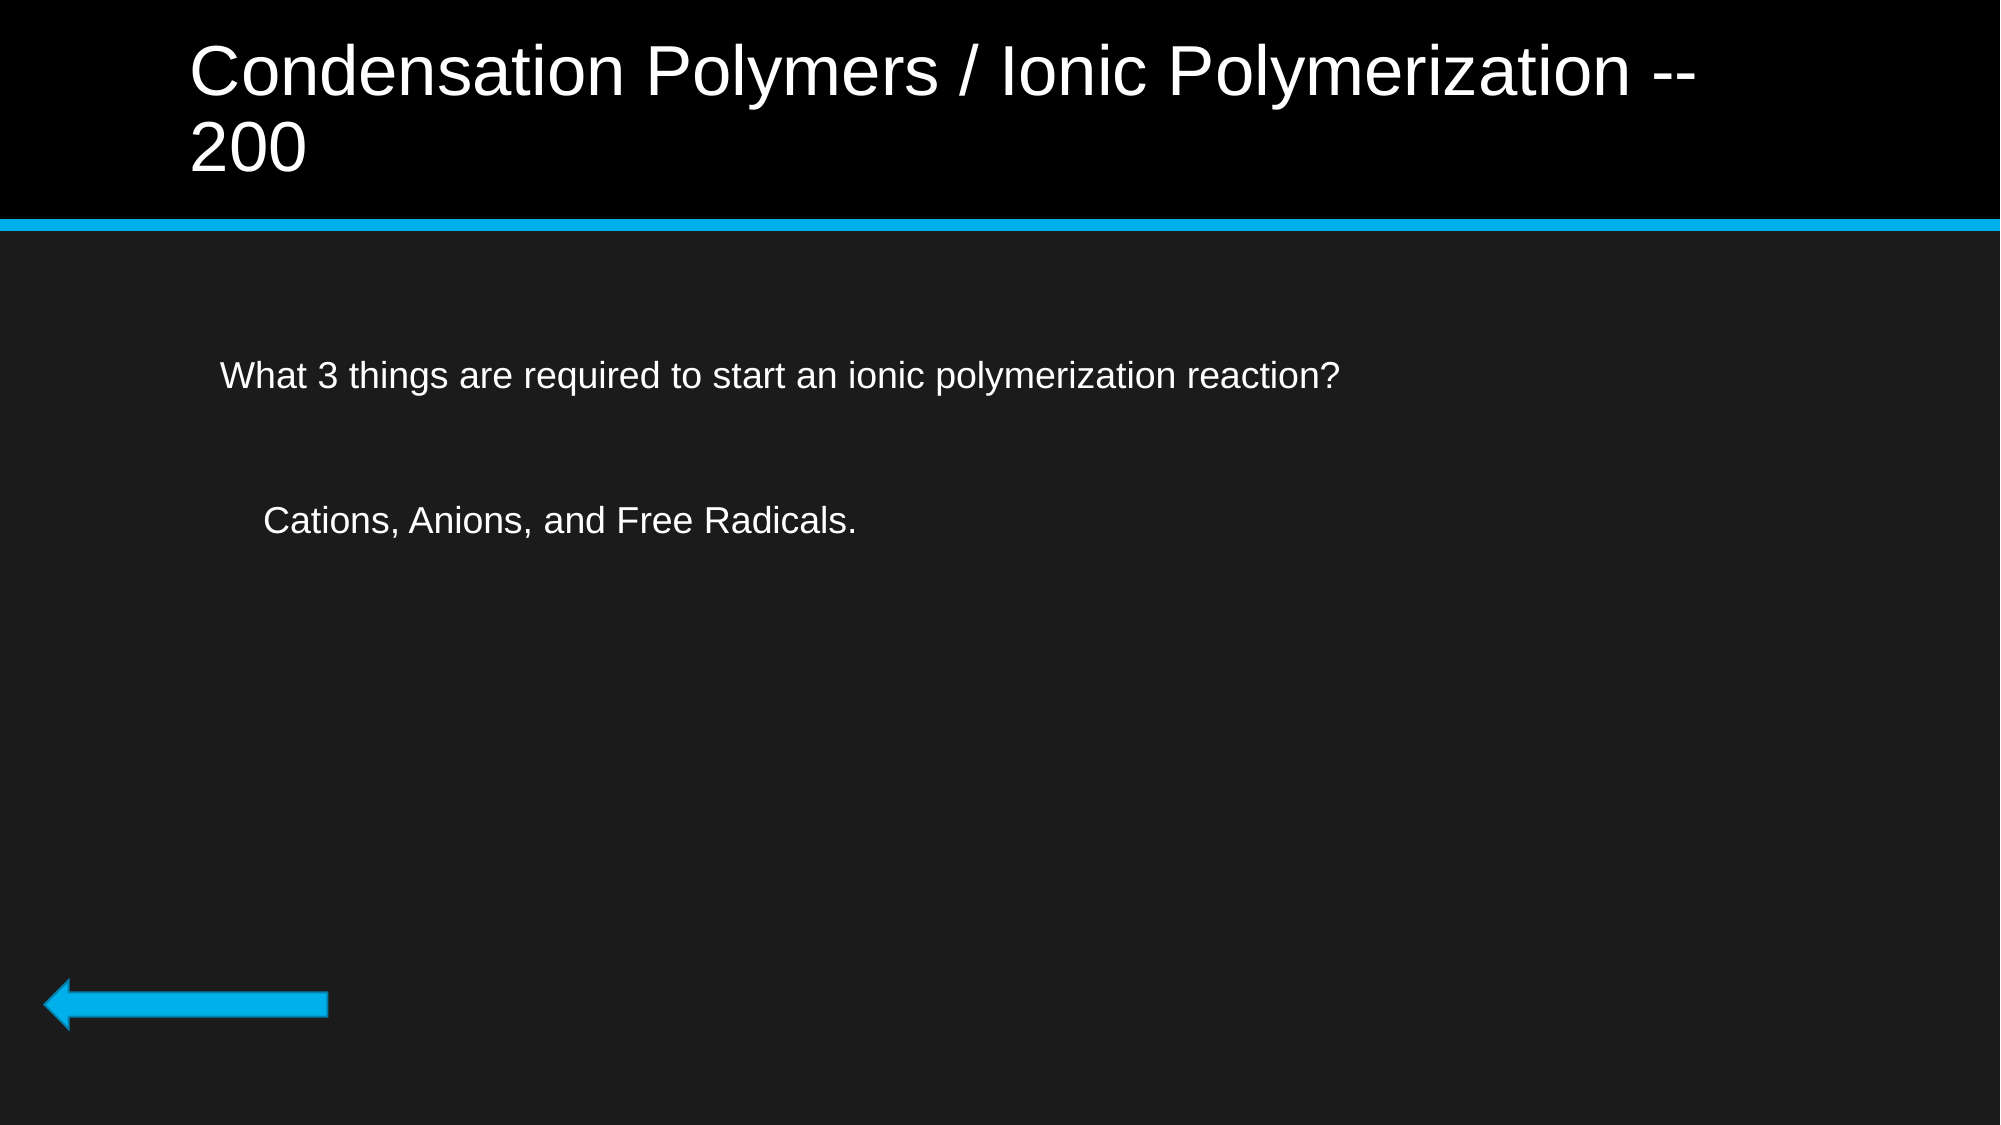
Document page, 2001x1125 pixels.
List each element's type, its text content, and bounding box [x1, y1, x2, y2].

text_box Cations, Anions, and Free Radicals. [248, 489, 873, 549]
text_box What 3 things are required to start an ionic polymerization reaction? [205, 343, 1357, 404]
title Condensation Polymers / Ionic Polymerization -- 200 [174, 20, 1825, 201]
text_box [42, 977, 329, 1032]
